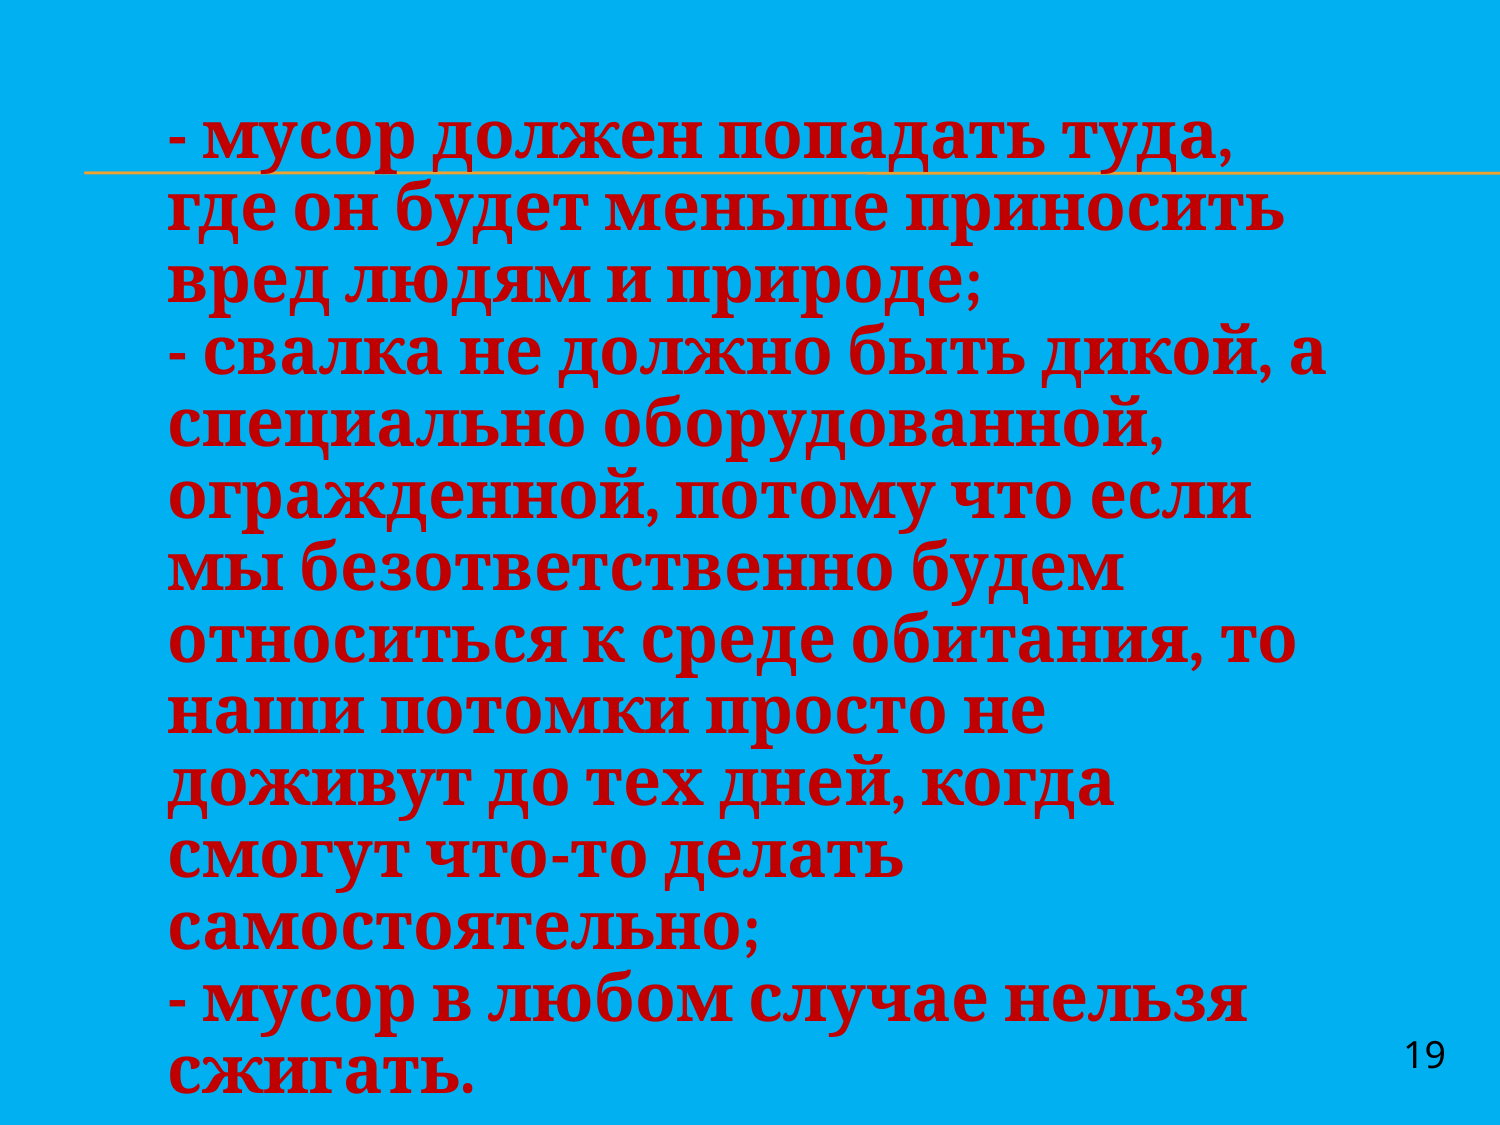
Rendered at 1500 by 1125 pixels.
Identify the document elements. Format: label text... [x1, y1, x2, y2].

text_box 19 [1388, 1023, 1462, 1084]
text_box - мусор должен попадать туда, где он будет меньше приносить вред людям и природе; - свалка не должно быть дикой, а специально оборудованной, огражденной, потому что если мы безответственно будем относиться к среде обитания, то наши потомки просто не доживут до тех дней, когда смогут что-то делать самостоятельно; - мусор в любом случае нельзя сжигать. [152, 93, 1360, 1116]
